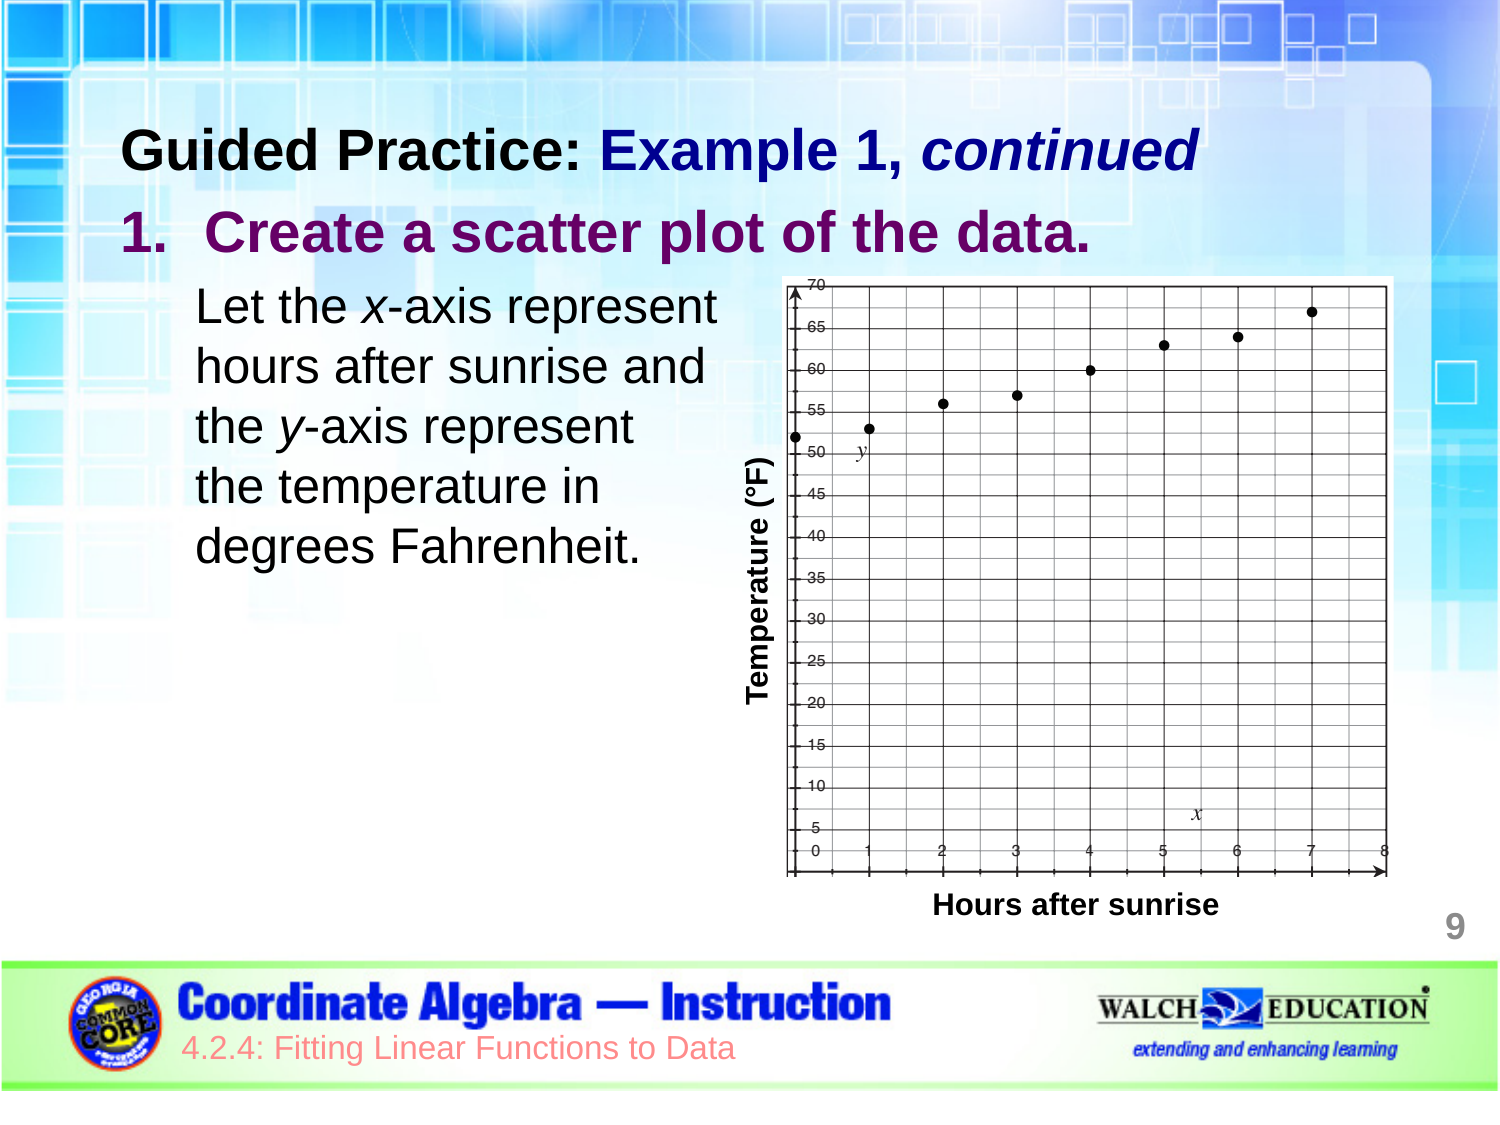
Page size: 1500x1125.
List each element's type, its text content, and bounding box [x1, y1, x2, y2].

footer 4.2.4: Fitting Linear Functions to Data [166, 1024, 1080, 1069]
slide_number 9 [1361, 901, 1481, 949]
text_box Temperature (°F) [729, 295, 776, 866]
picture [1, 0, 1500, 1091]
text_box Hours after sunrise [791, 885, 1362, 929]
subtitle Guided Practice: Example 1, continued Create a scatter plot of the data. Let the x-axis represent hours after sunrise and the y-axis represent the temperature in degrees Fahrenheit. [105, 105, 1394, 925]
